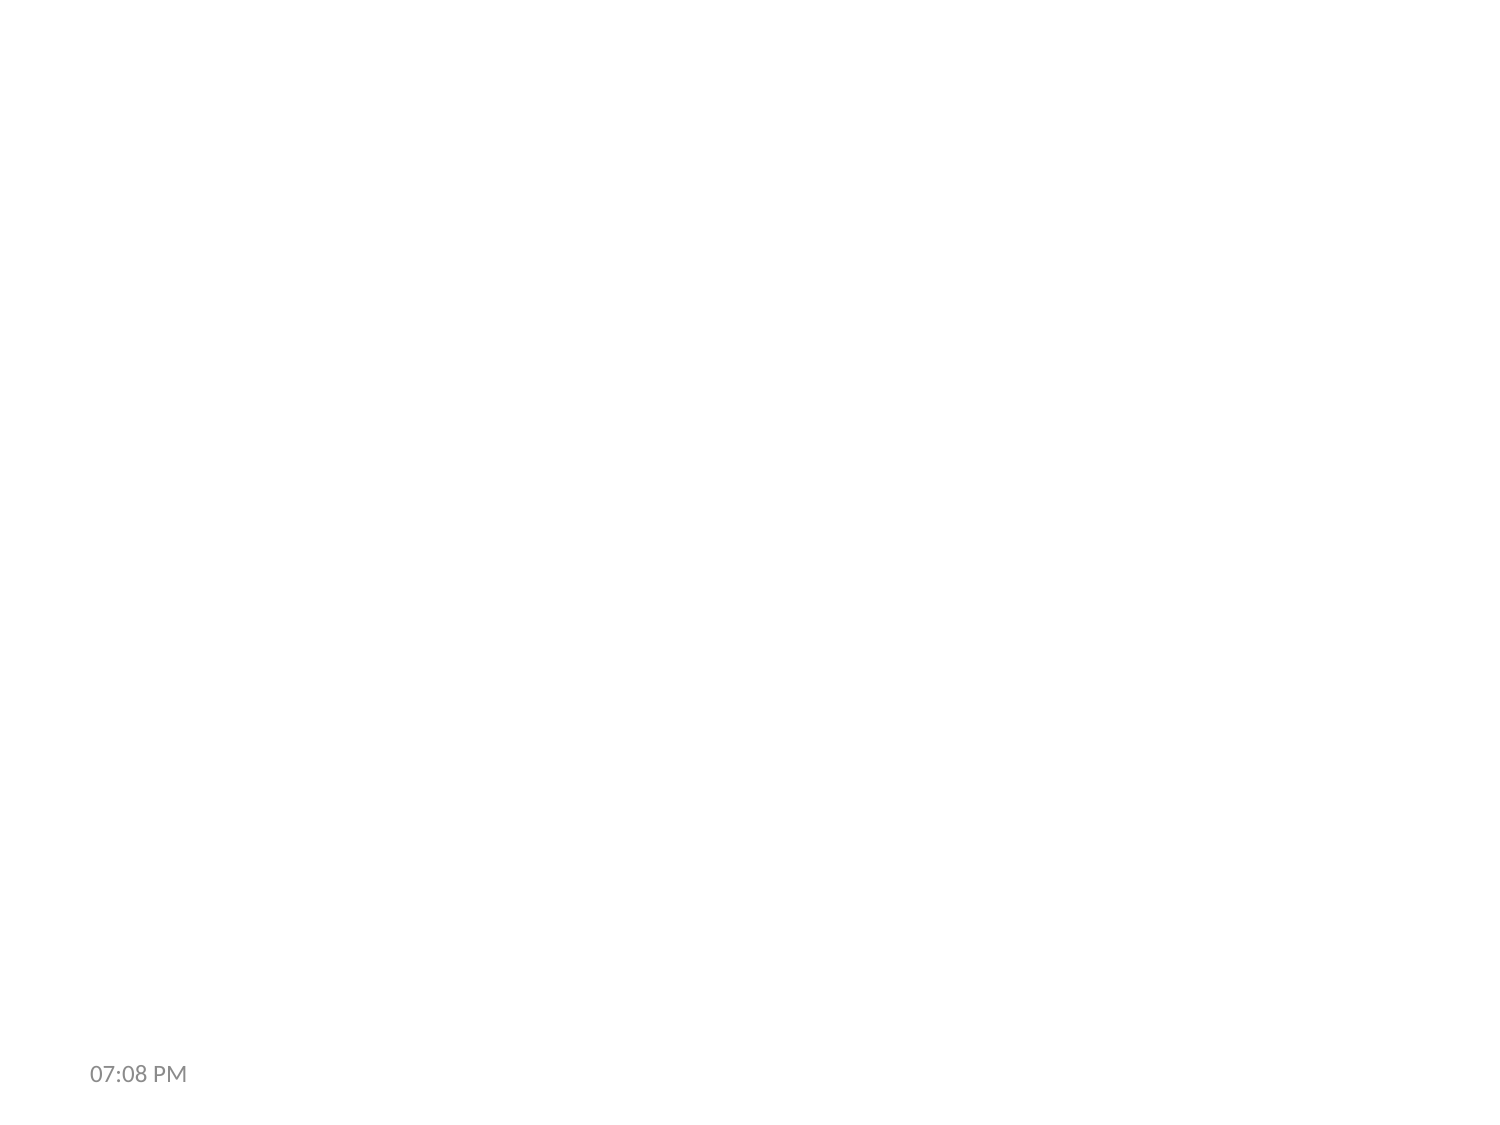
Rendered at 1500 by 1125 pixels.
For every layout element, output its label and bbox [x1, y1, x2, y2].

slide_number [75, 1042, 425, 1103]
